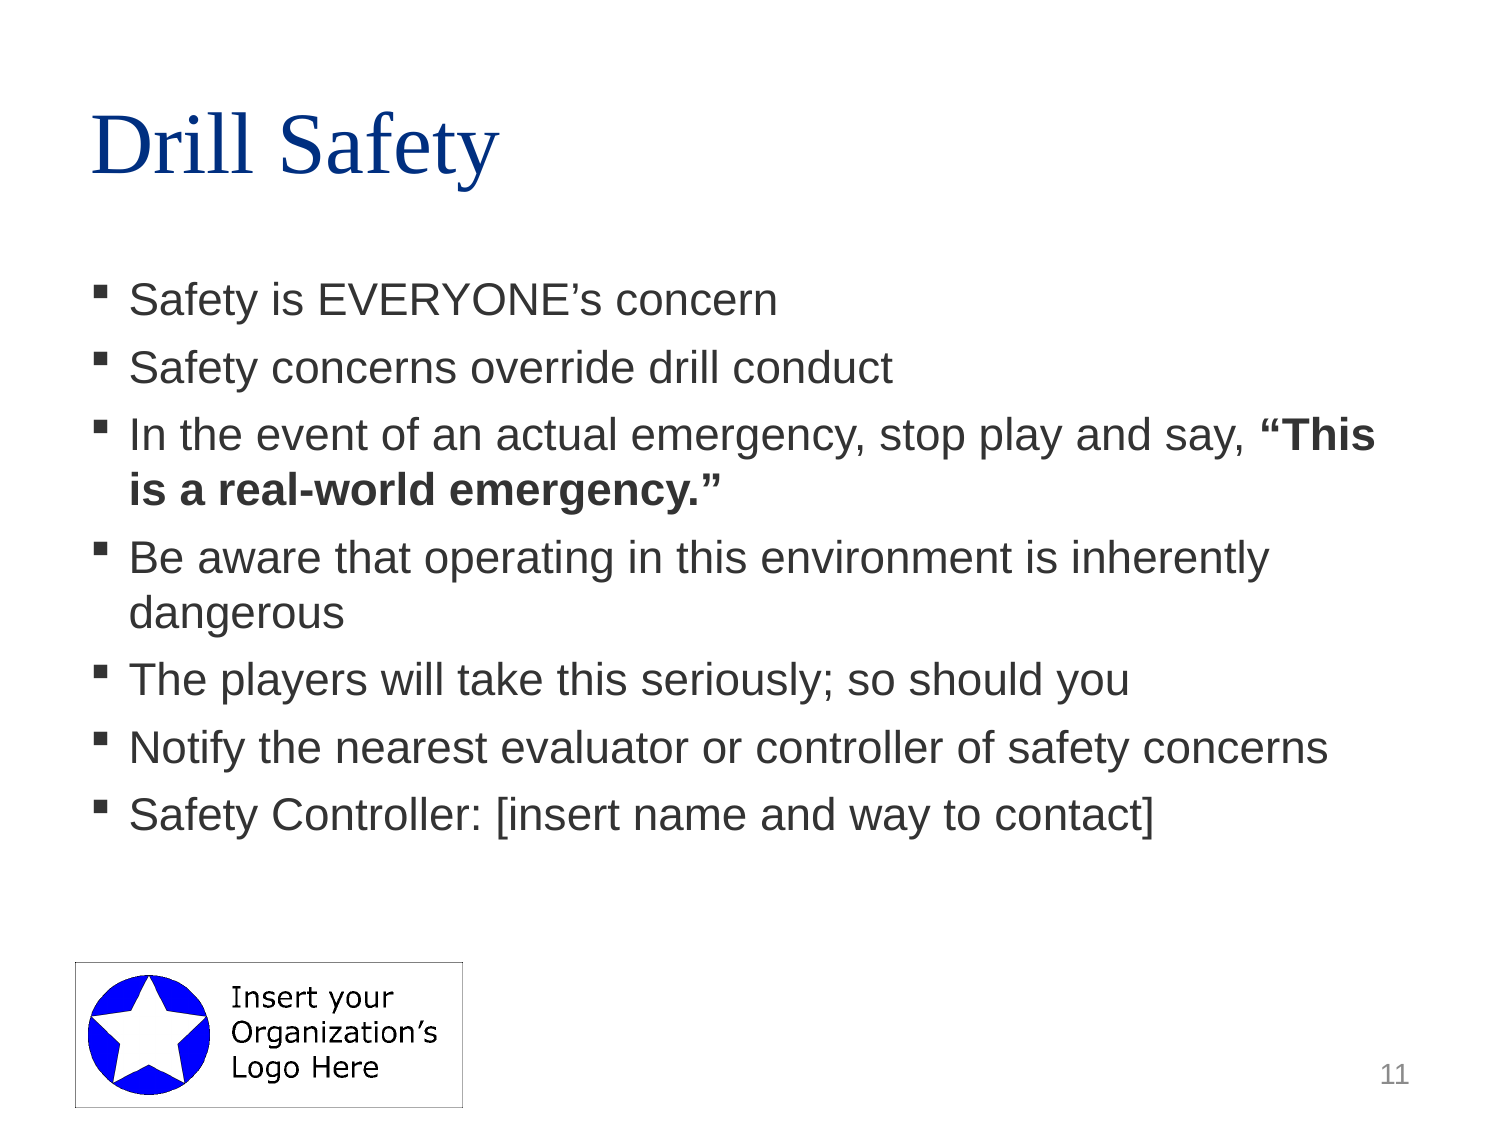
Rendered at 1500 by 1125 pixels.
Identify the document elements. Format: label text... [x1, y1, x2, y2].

list Safety is EVERYONE’s concern Safety concerns override drill conduct In the event of an actual emergency, stop play and say, “This is a real-world emergency.” Be aware that operating in this environment is inherently dangerous The players will take this seriously; so should you Notify the nearest evaluator or controller of safety concerns Safety Controller: [insert name and way to contact] [75, 262, 1425, 1005]
picture [75, 1005, 463, 1108]
title Drill Safety [75, 45, 1425, 233]
slide_number 11 [1074, 1042, 1425, 1103]
